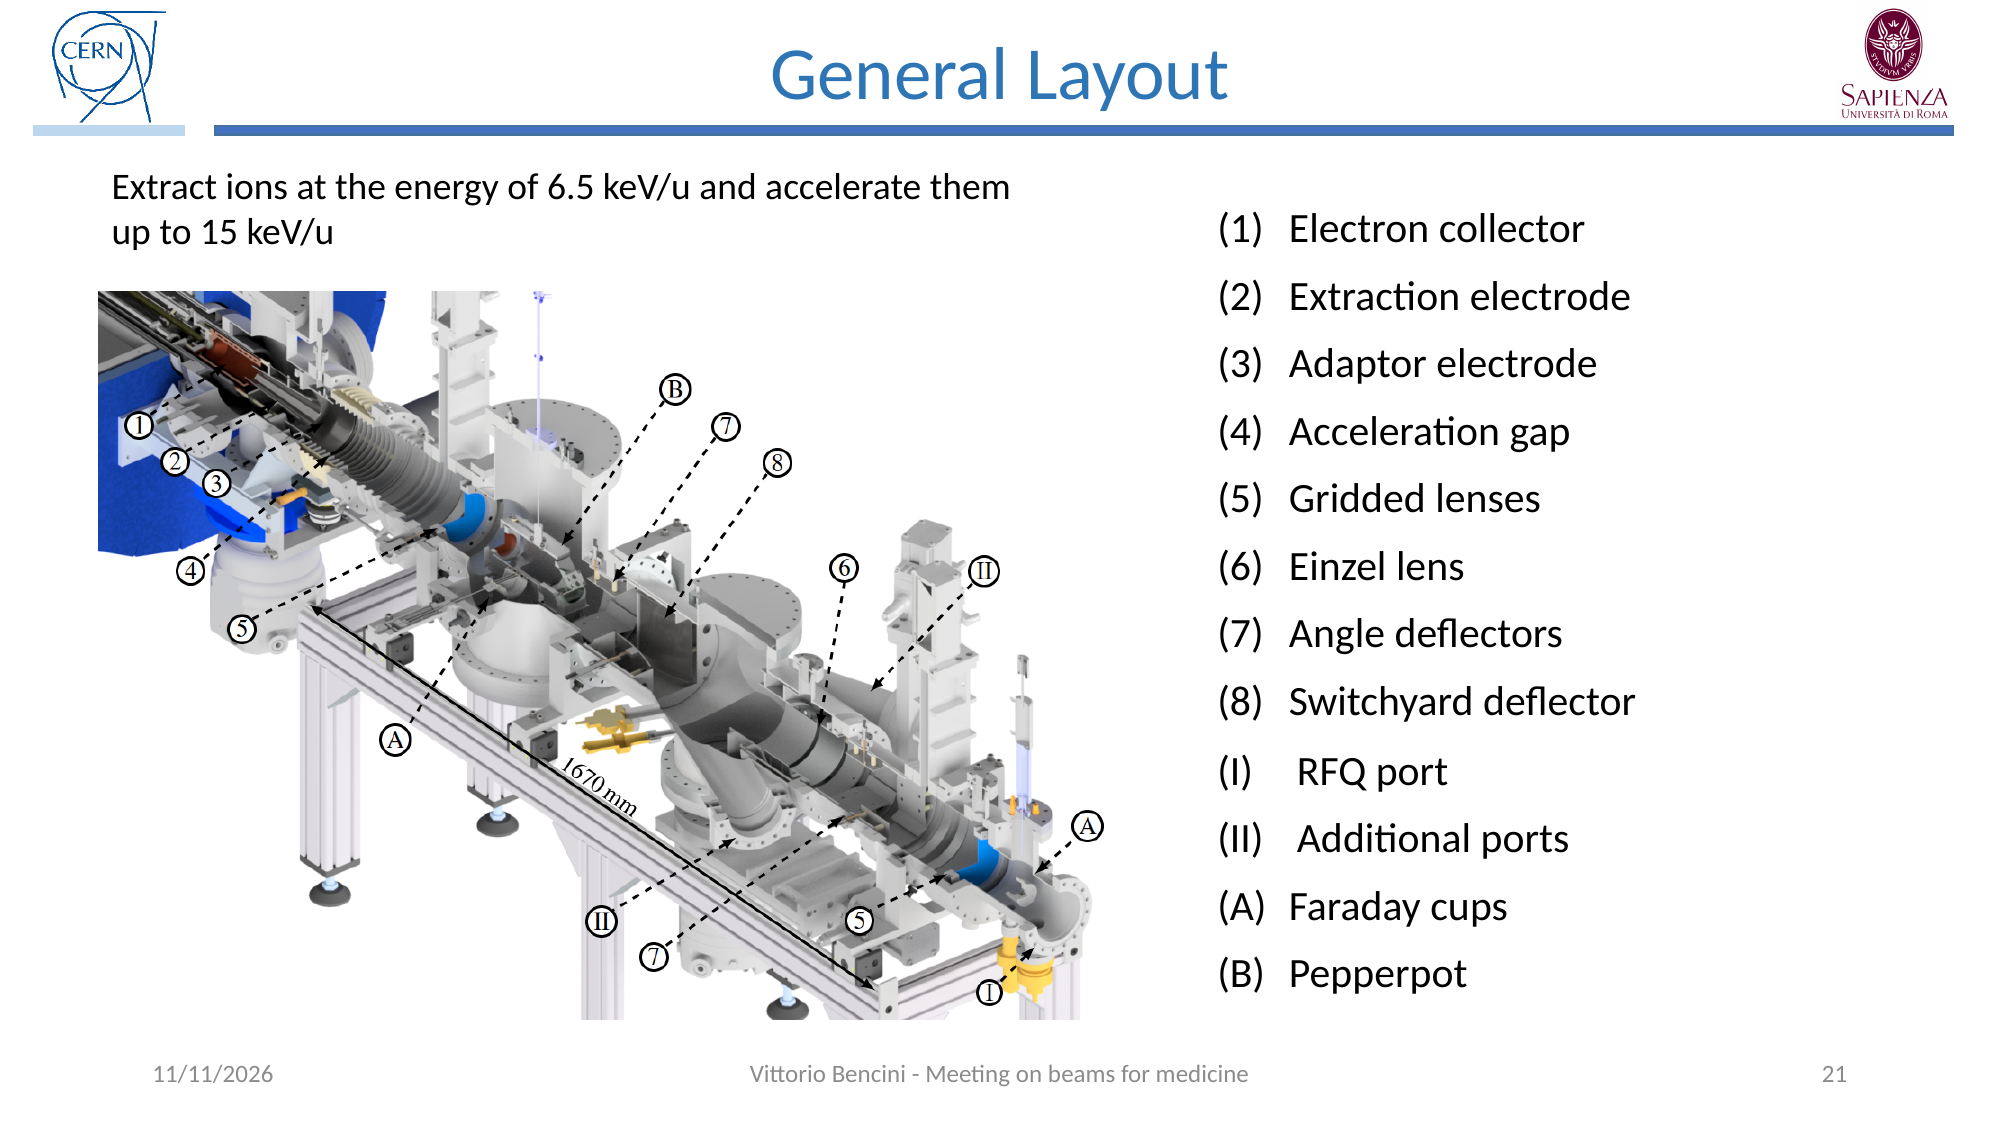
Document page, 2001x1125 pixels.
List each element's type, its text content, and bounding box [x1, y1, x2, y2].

text_box Electron collector Extraction electrode Adaptor electrode Acceleration gap Gridded lenses Einzel lens Angle deflectors Switchyard deflector RFQ port Additional ports Faraday cups Pepperpot [1202, 193, 1906, 1004]
text_box Extract ions at the energy of 6.5 keV/u and accelerate them up to 15 keV/u [96, 154, 1041, 260]
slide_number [137, 1042, 588, 1103]
picture [52, 10, 166, 123]
text_box [214, 125, 1954, 136]
picture [96, 289, 1125, 1021]
footer Vittorio Bencini - Meeting on beams for medicine [662, 1042, 1338, 1103]
text_box [33, 125, 185, 136]
text_box General Layout [538, 17, 1461, 123]
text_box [1834, 0, 1953, 125]
slide_number 21 [1412, 1042, 1863, 1103]
